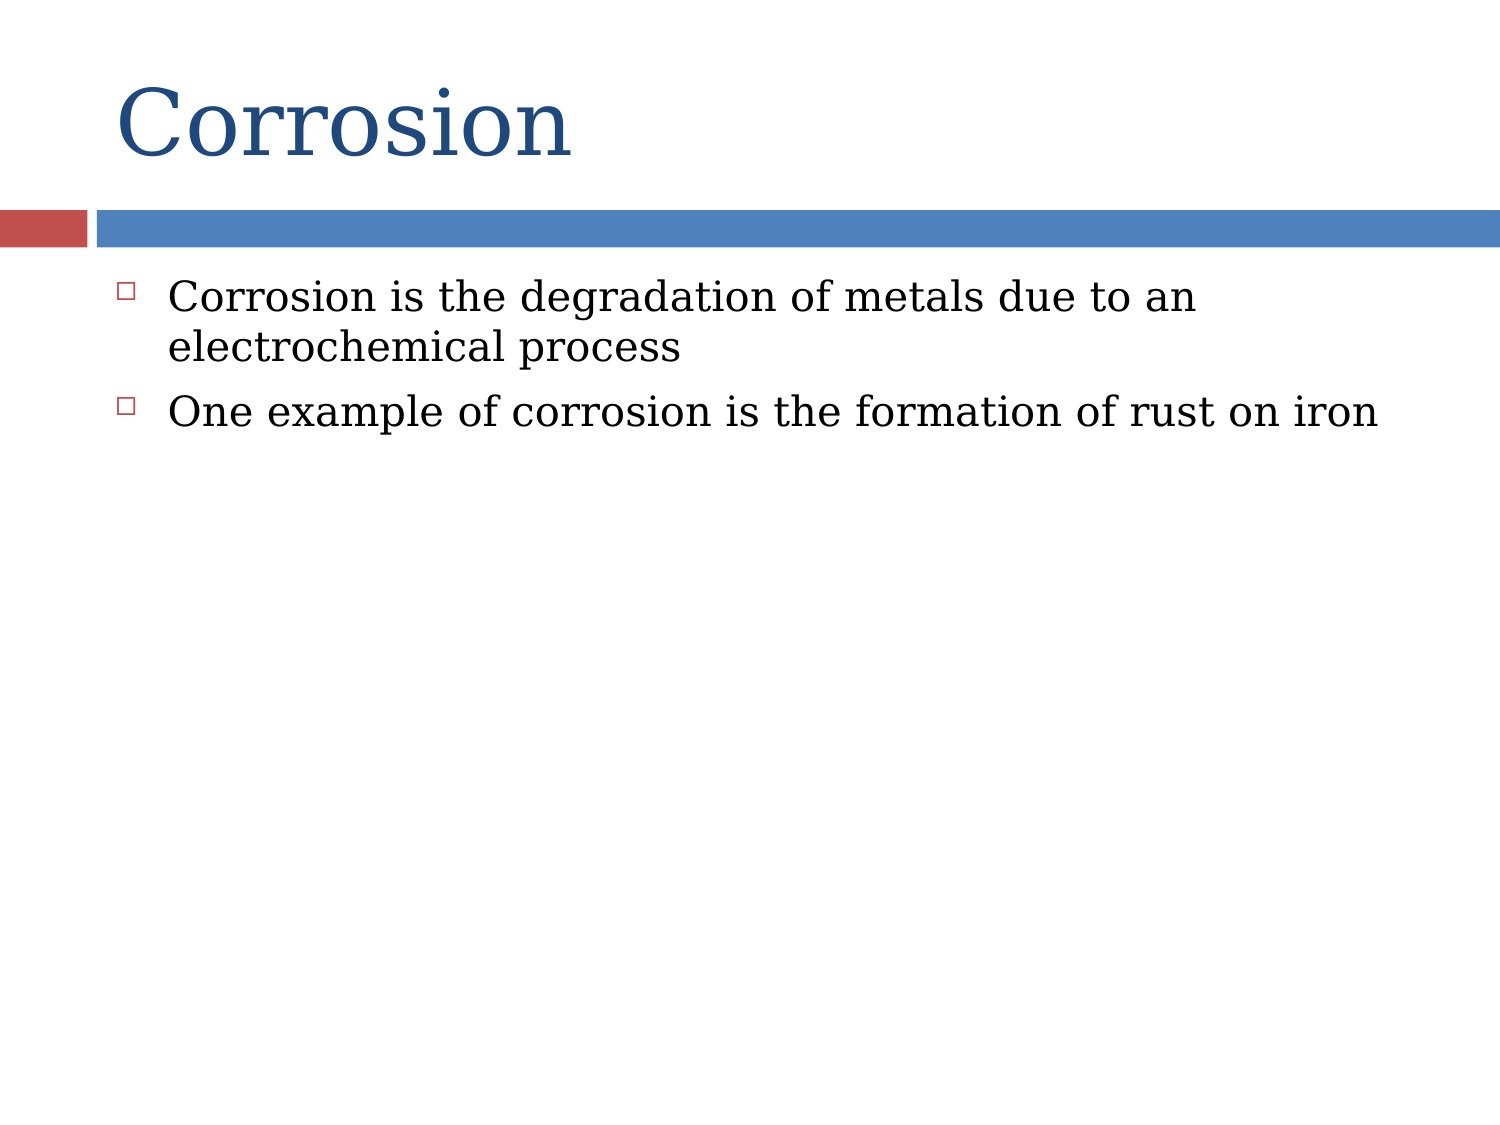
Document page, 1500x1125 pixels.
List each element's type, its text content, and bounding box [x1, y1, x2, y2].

list Corrosion is the degradation of metals due to an electrochemical process One example of corrosion is the formation of rust on iron [100, 262, 1438, 1000]
title Corrosion [100, 37, 1438, 200]
